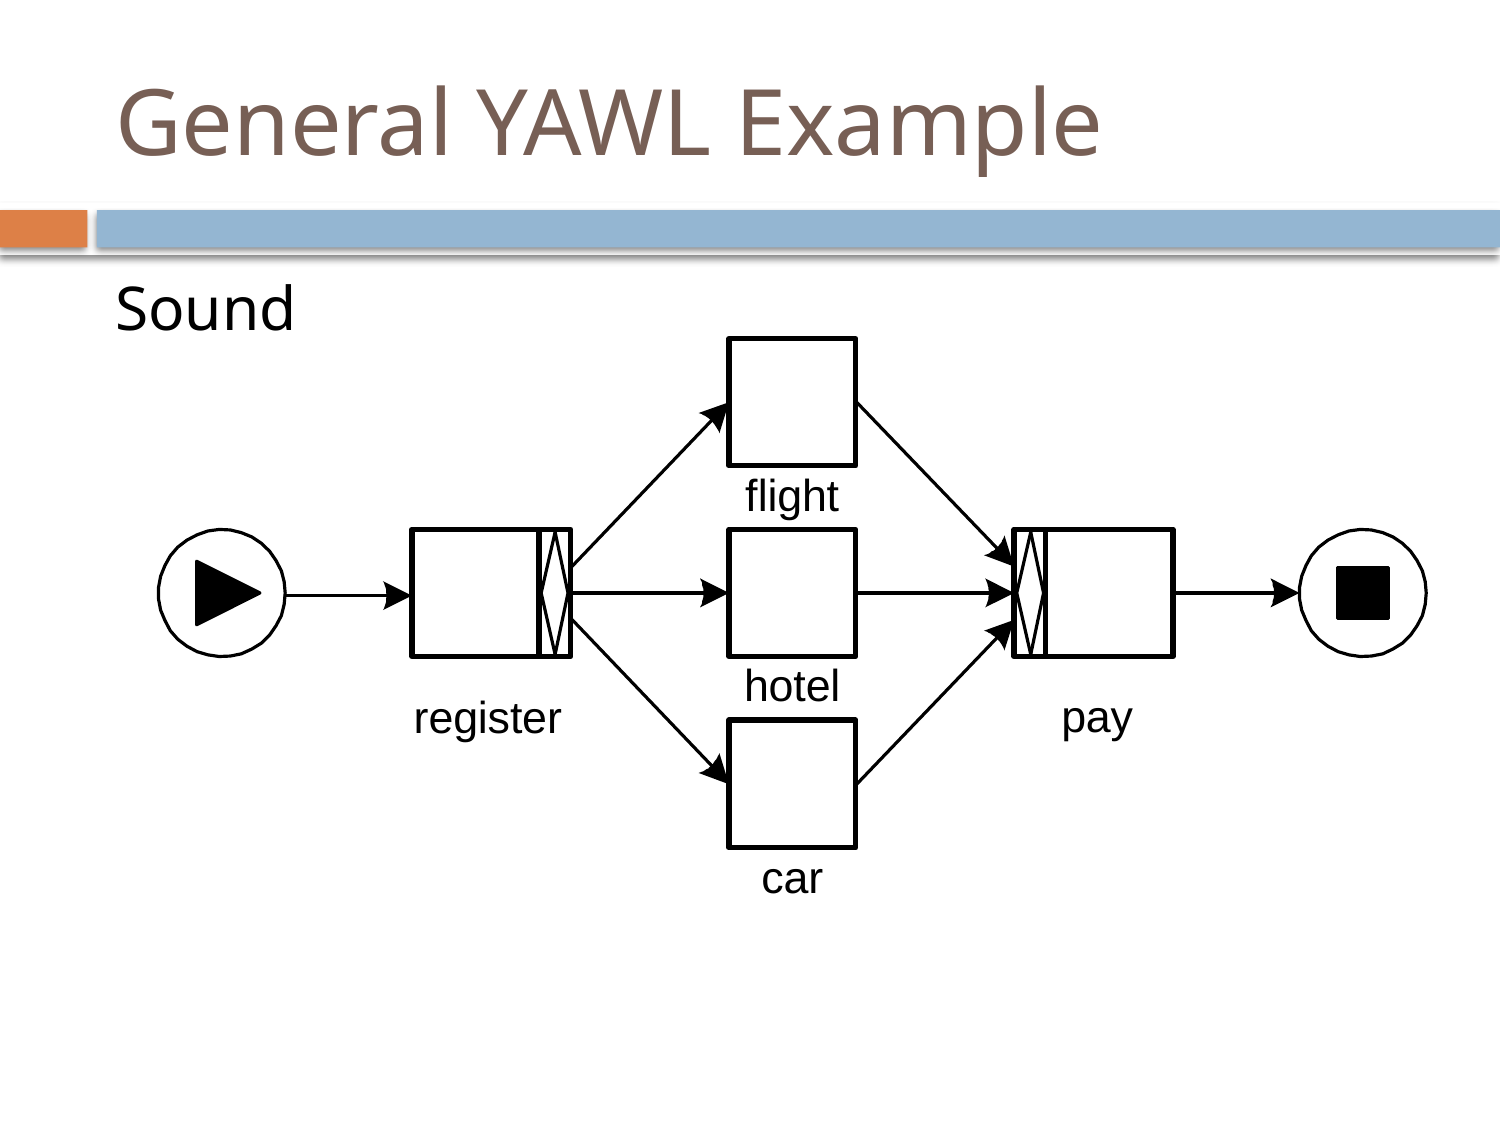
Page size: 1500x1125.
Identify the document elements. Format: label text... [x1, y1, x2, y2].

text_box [150, 327, 1439, 1001]
title General YAWL Example [100, 37, 1438, 200]
list Sound [100, 262, 1438, 1000]
